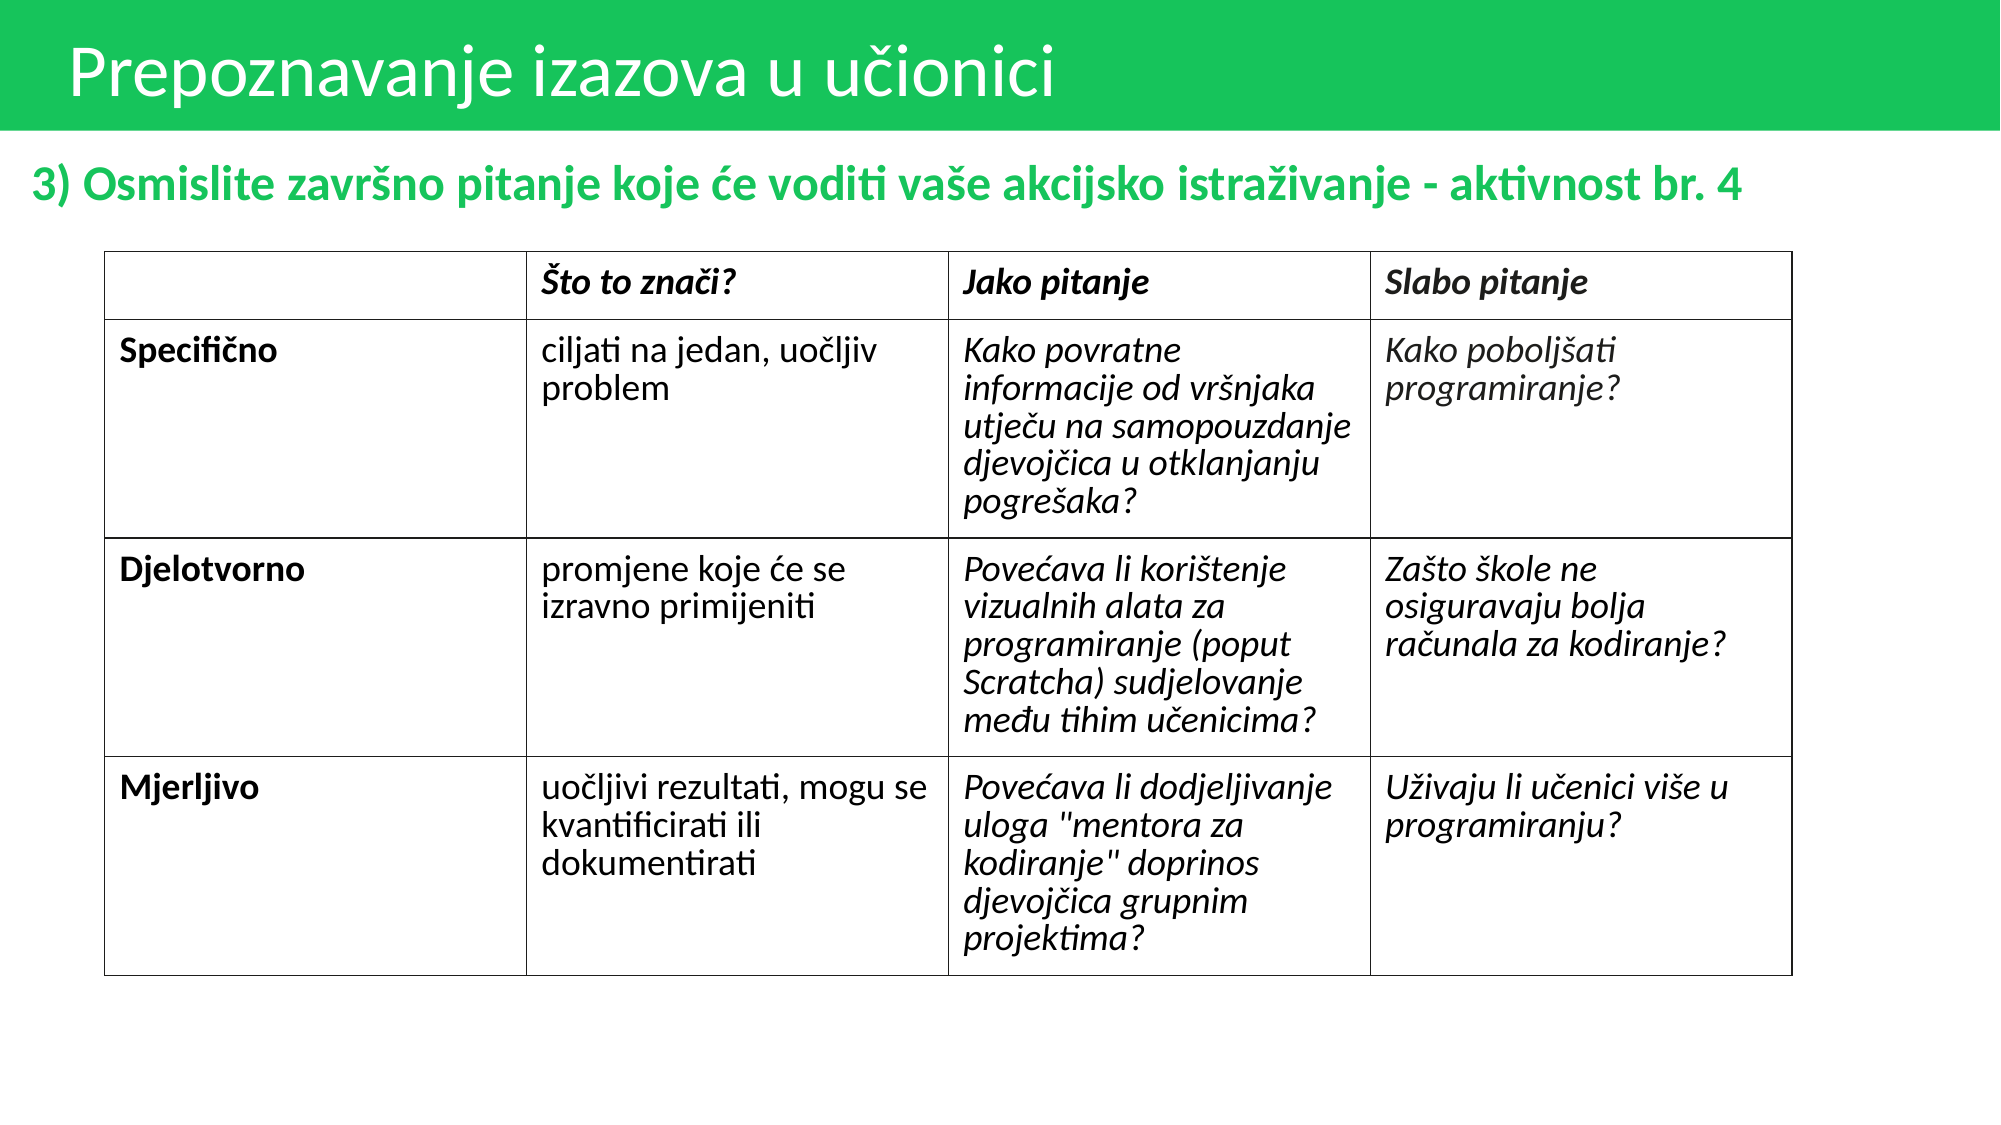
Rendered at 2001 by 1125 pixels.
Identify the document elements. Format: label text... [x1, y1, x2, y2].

table_cell ciljati na jedan, uočljiv problem [527, 320, 948, 537]
table_cell Zašto škole ne osiguravaju bolja računala za kodiranje? [1371, 539, 1791, 756]
table_cell Kako poboljšati programiranje? [1371, 320, 1791, 537]
table_cell uočljivi rezultati, mogu se kvantificirati ili dokumentirati [527, 757, 948, 975]
table_cell Kako povratne informacije od vršnjaka utječu na samopouzdanje djevojčica u otklanjanju pogrešaka? [949, 320, 1370, 537]
table_cell promjene koje će se izravno primijeniti [527, 539, 948, 756]
table_header Jako pitanje [949, 252, 1370, 319]
table_cell Uživaju li učenici više u programiranju? [1371, 757, 1791, 975]
table_header Što to znači? [527, 252, 948, 319]
table_cell Mjerljivo [105, 757, 526, 975]
title Prepoznavanje izazova u učionici [16, 13, 1976, 131]
list 3) Osmislite završno pitanje koje će voditi vaše akcijsko istraživanje - aktivnost br. 4 [16, 176, 1976, 267]
table_cell Povećava li dodjeljivanje uloga "mentora za kodiranje" doprinos djevojčica grupnim projektima? [949, 757, 1370, 975]
table_header [105, 252, 526, 319]
table_header Slabo pitanje [1371, 252, 1791, 319]
table_cell Djelotvorno [105, 539, 526, 756]
table_cell Povećava li korištenje vizualnih alata za programiranje (poput Scratcha) sudjelovanje među tihim učenicima? [949, 539, 1370, 756]
table_cell Specifično [105, 320, 526, 537]
